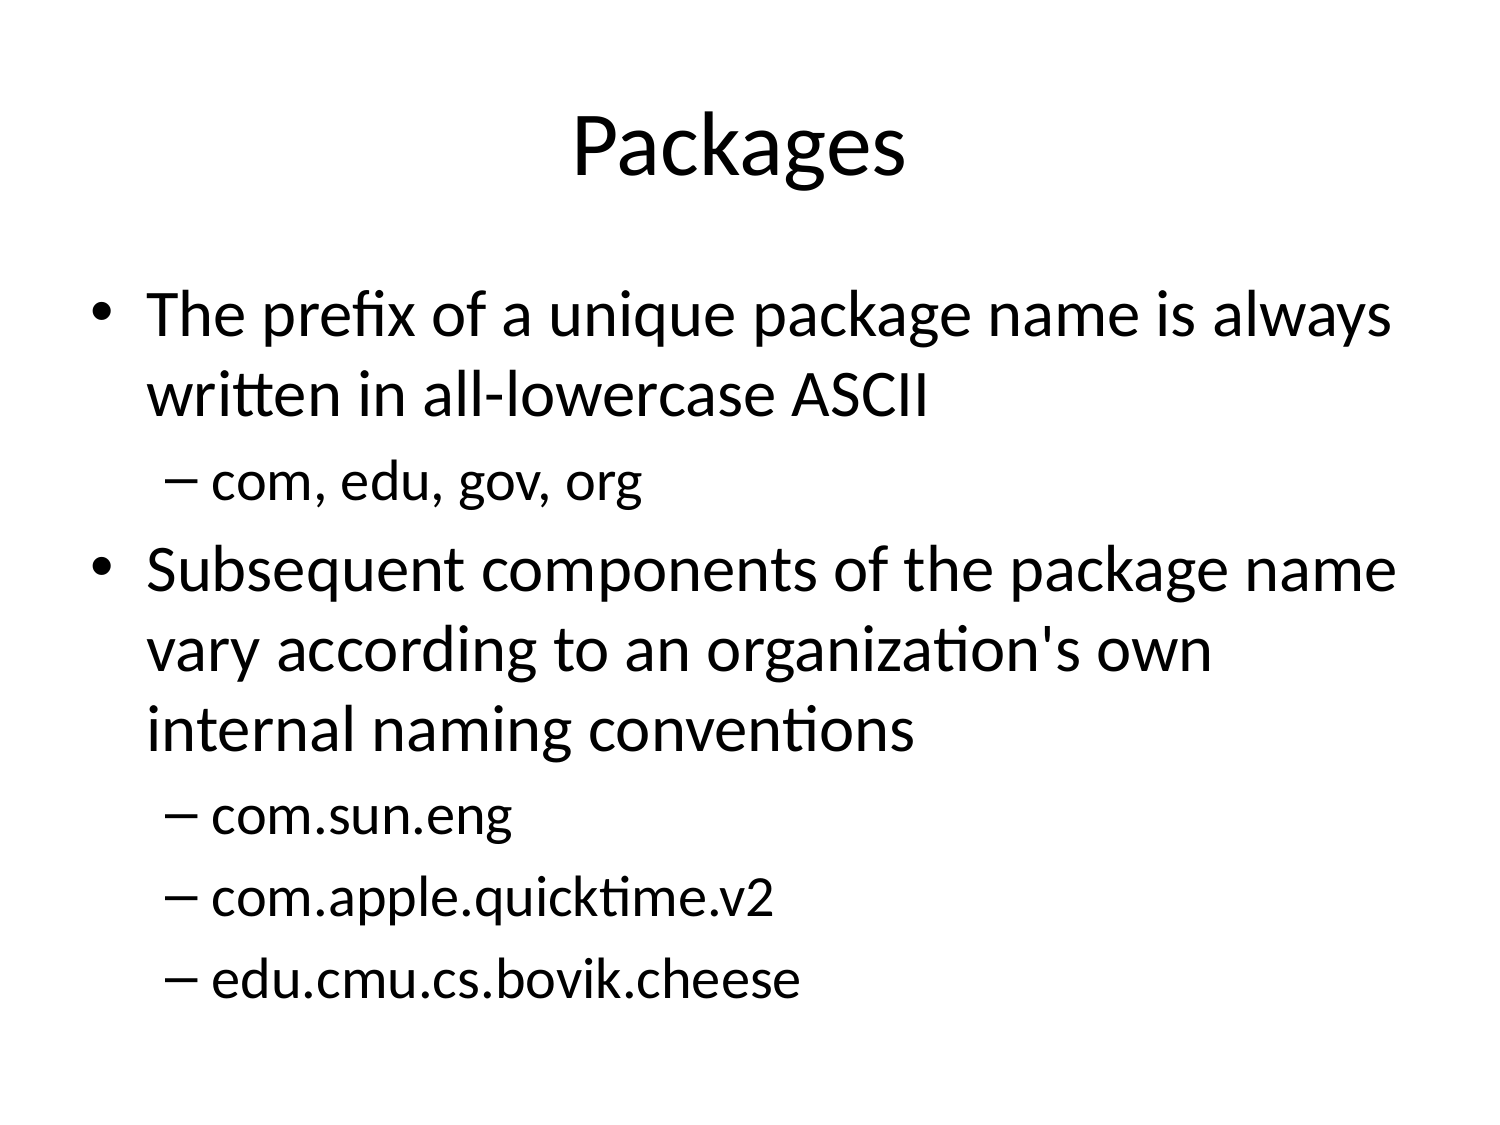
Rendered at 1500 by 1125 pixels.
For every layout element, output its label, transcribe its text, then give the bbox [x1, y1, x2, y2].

list The prefix of a unique package name is always written in all-lowercase ASCII com, edu, gov, org Subsequent components of the package name vary according to an organization's own internal naming conventions com.sun.eng com.apple.quicktime.v2 edu.cmu.cs.bovik.cheese [75, 262, 1425, 1055]
title Packages [75, 45, 1425, 233]
